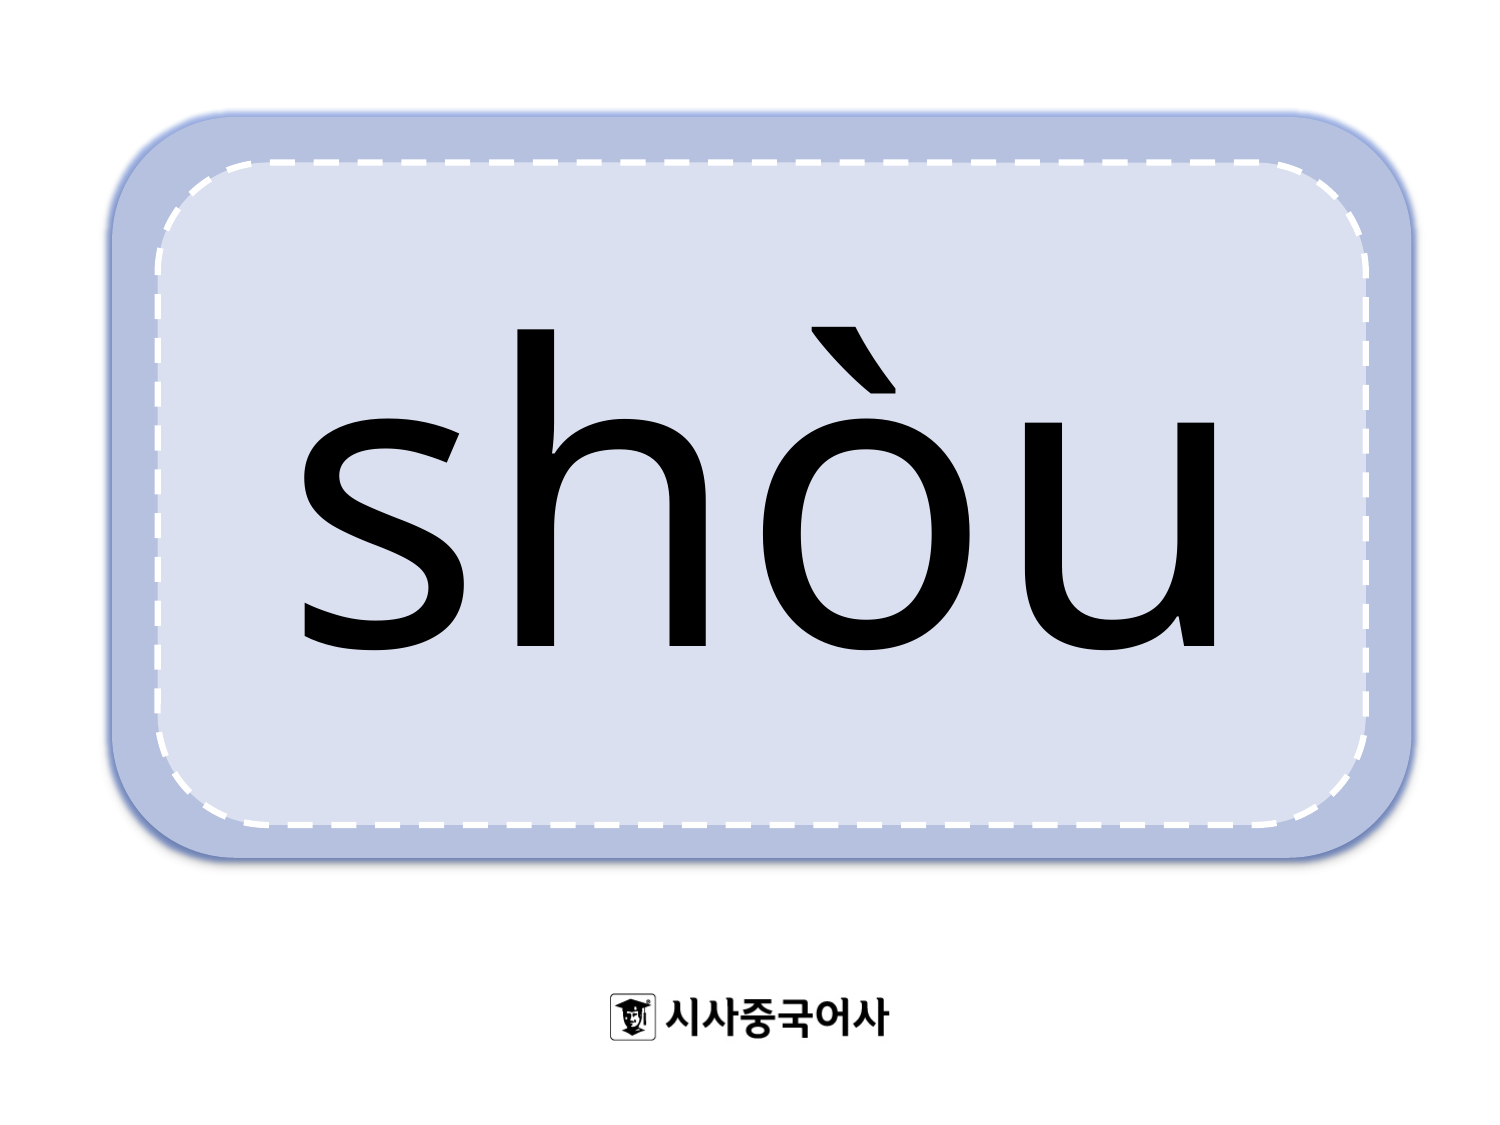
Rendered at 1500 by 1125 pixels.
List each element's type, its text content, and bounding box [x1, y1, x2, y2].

picture [602, 987, 898, 1047]
text_box shòu [162, 148, 1371, 811]
